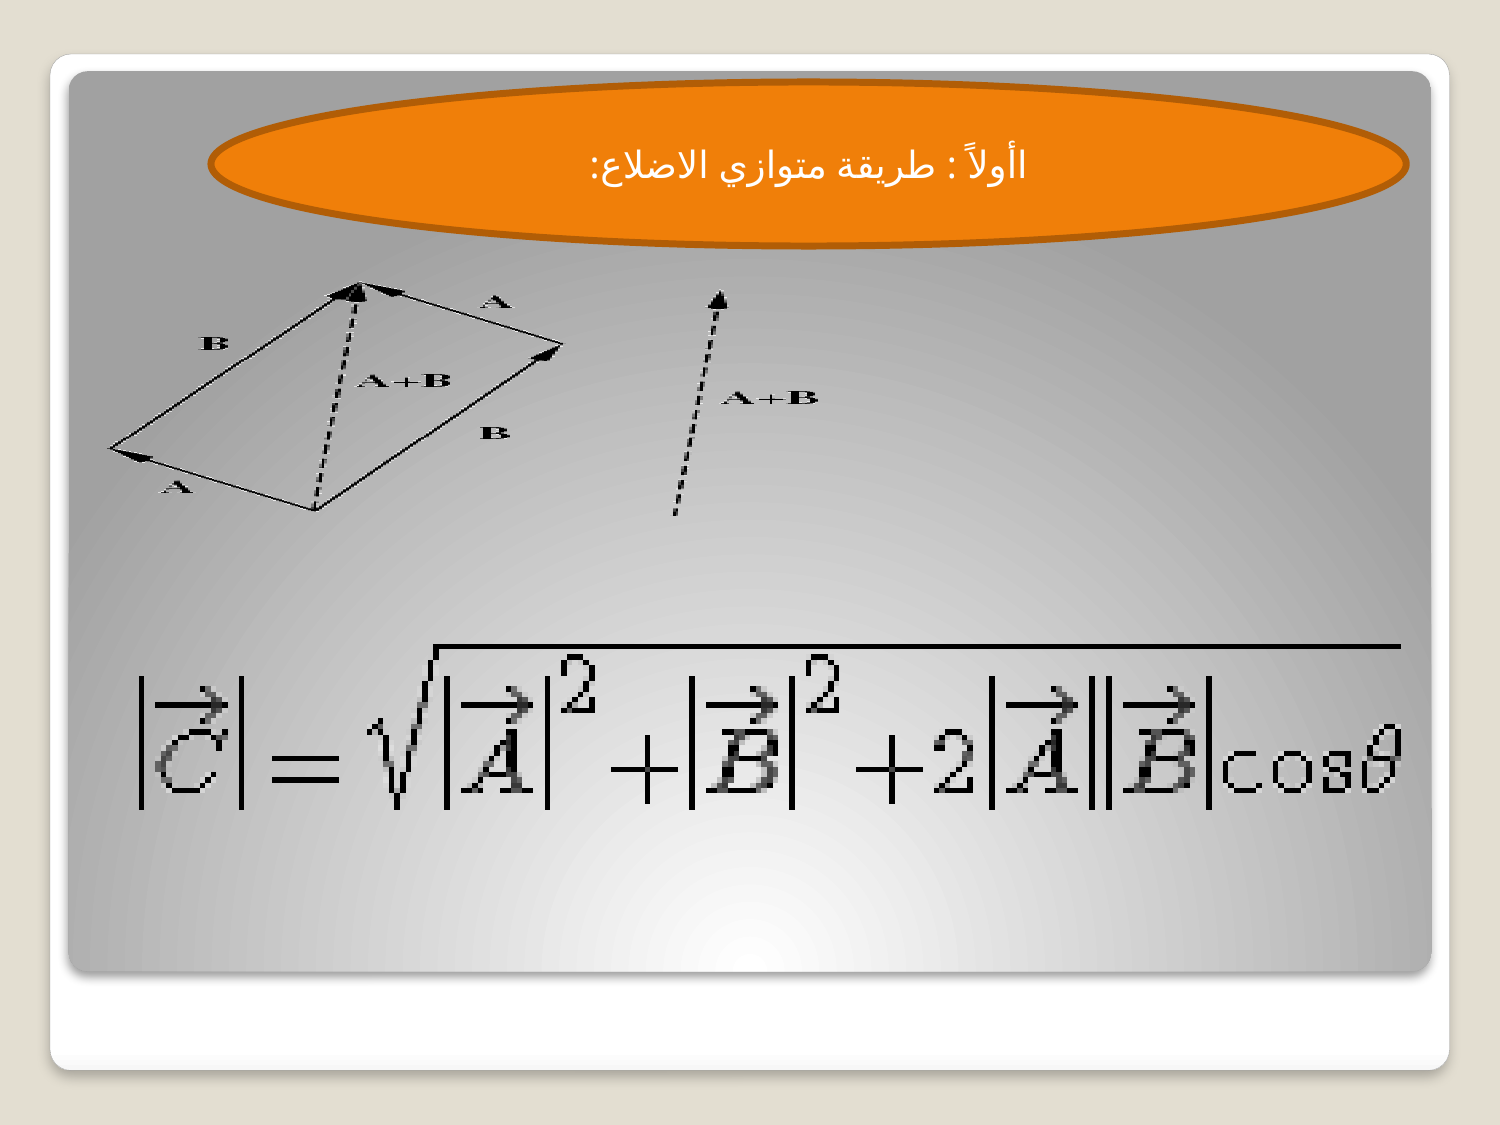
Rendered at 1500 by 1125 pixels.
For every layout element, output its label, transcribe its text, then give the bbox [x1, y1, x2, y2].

picture [128, 644, 1419, 810]
text_box اأولاً : طريقة متوازي الاضلاع: [207, 78, 1410, 250]
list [105, 280, 856, 516]
